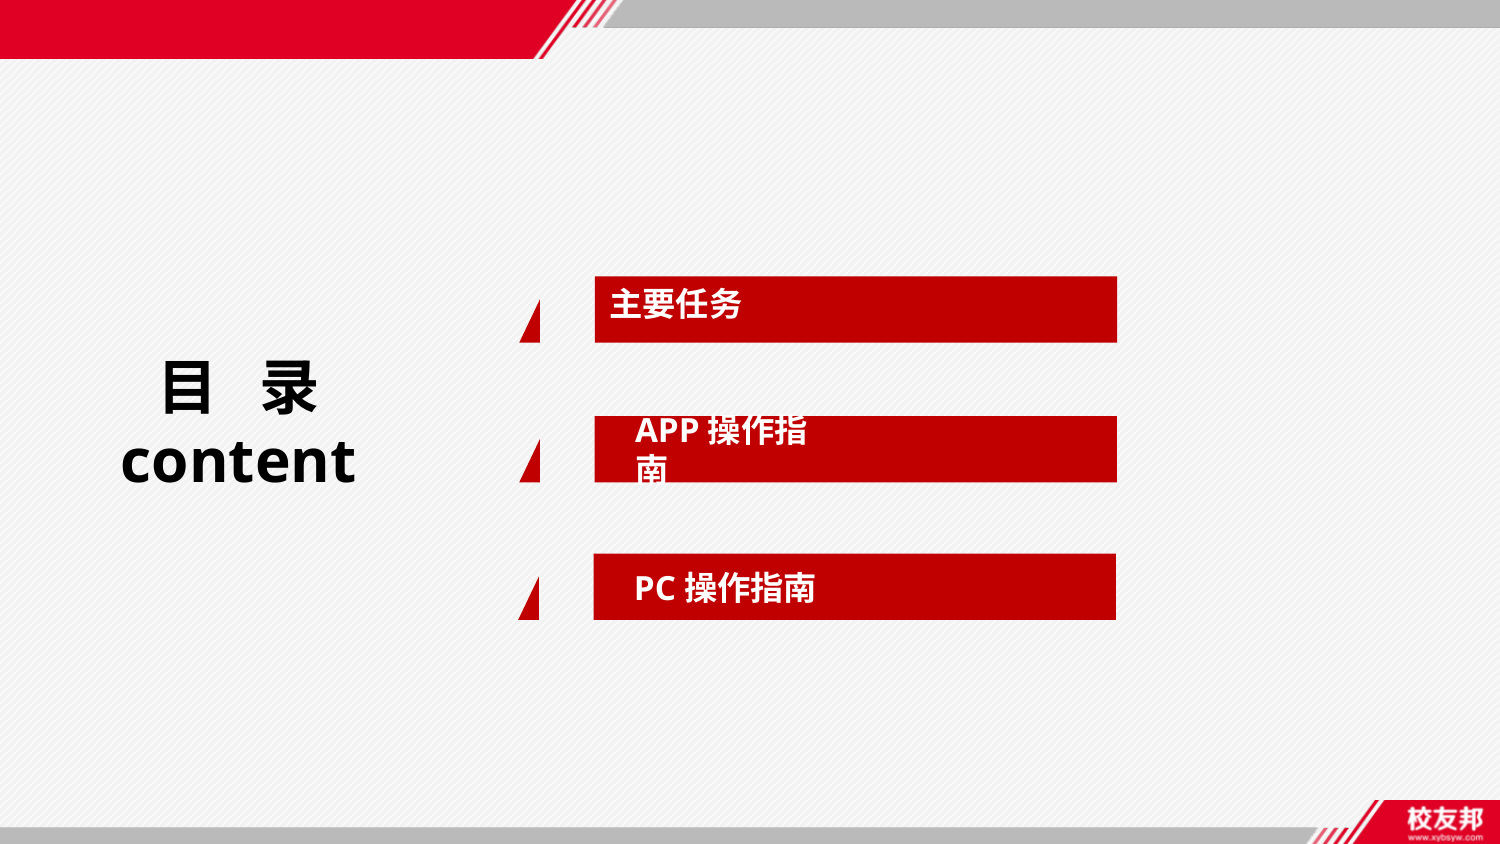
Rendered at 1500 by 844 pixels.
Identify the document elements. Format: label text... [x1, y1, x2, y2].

text_box [841, 416, 1117, 483]
text_box 目 录 content [86, 349, 391, 495]
text_box [594, 416, 635, 483]
picture [0, 0, 1500, 844]
text_box [519, 439, 540, 483]
text_box [518, 576, 539, 620]
text_box [593, 553, 1116, 620]
text_box PC操作指南 [633, 566, 840, 607]
text_box APP操作指南 [635, 409, 841, 490]
text_box 主要任务 [519, 299, 540, 343]
text_box 主要任务 [594, 276, 1118, 343]
